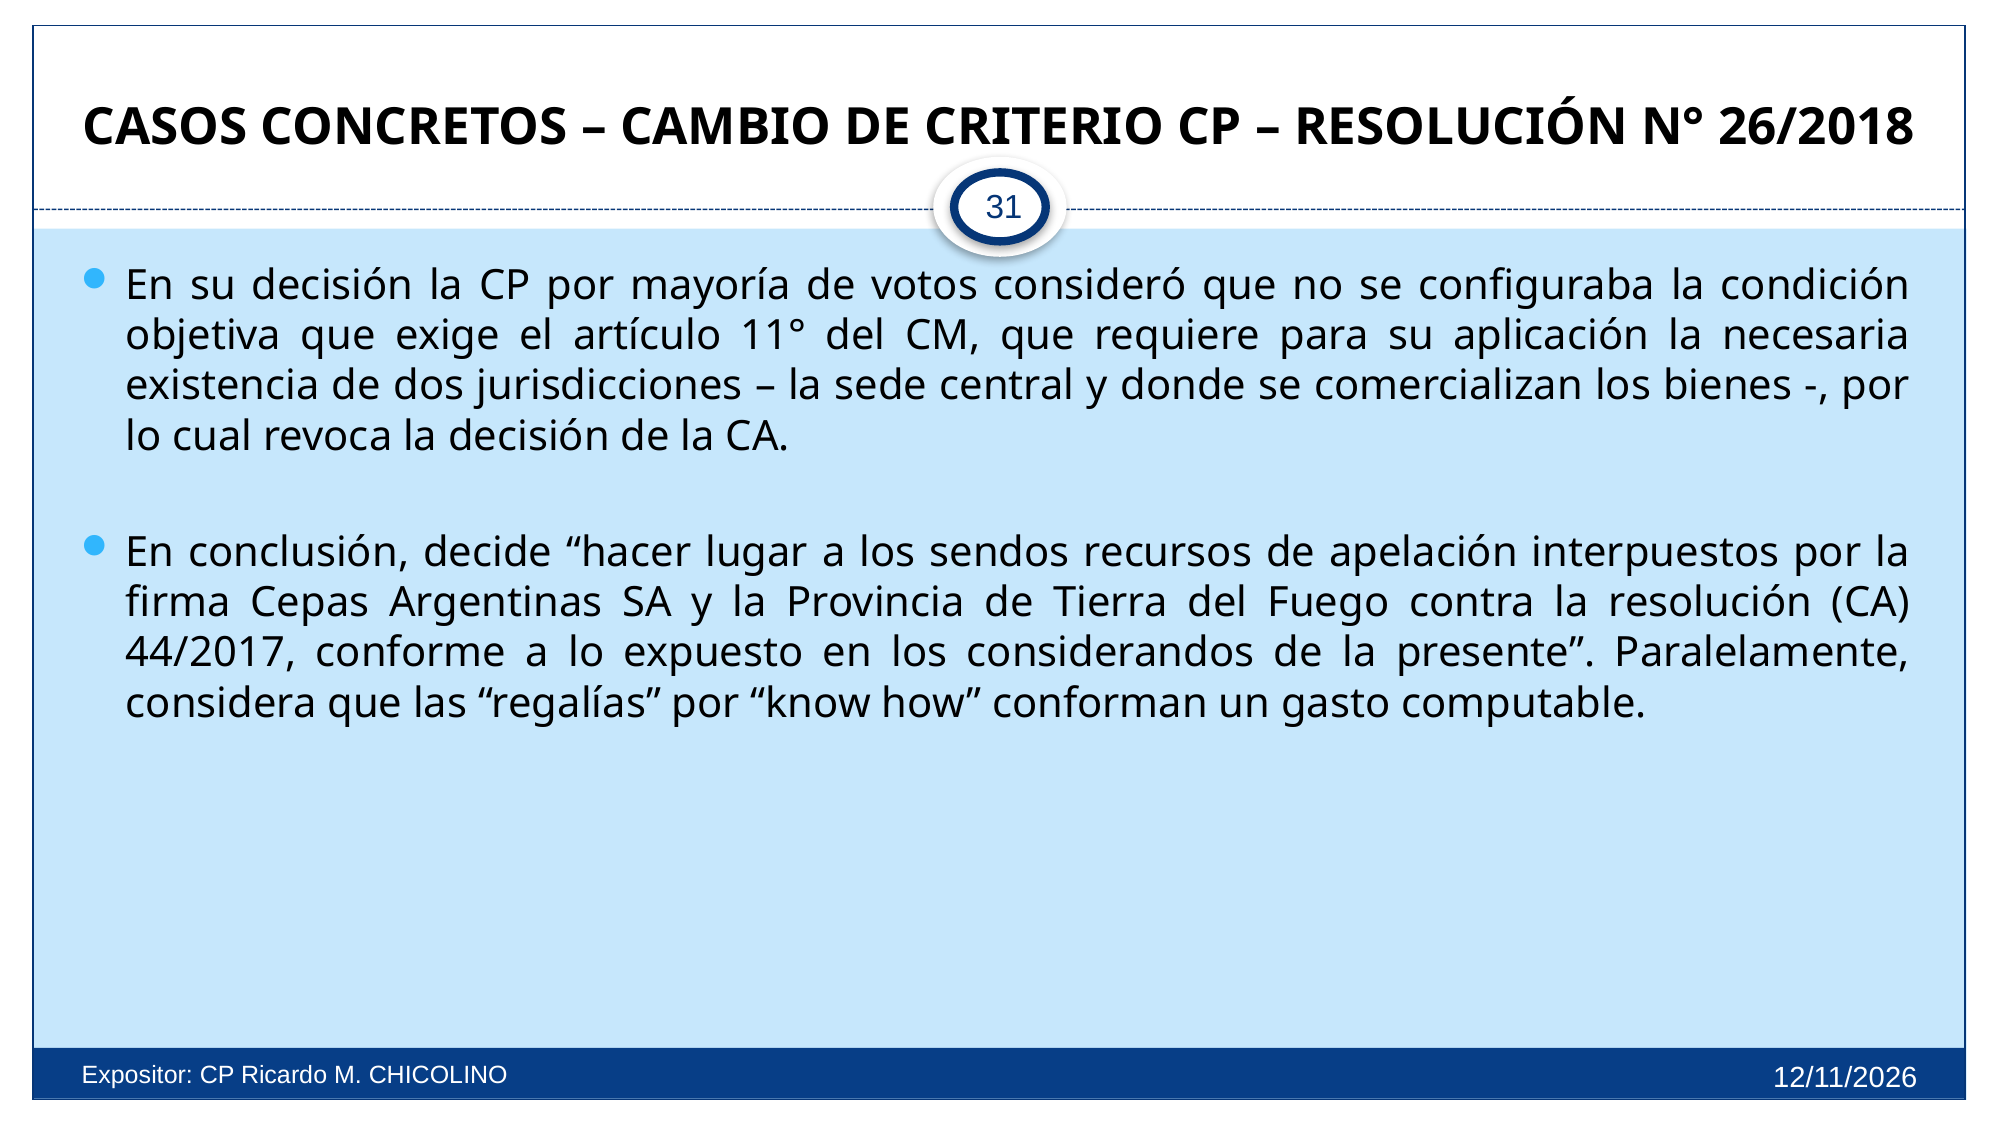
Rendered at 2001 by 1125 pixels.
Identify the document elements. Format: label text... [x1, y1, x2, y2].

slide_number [1266, 1050, 1933, 1111]
title CASOS CONCRETOS – CAMBIO DE CRITERIO CP – RESOLUCIÓN N° 26/2018 [65, 37, 1933, 162]
slide_number 31 [954, 168, 1055, 241]
footer Expositor: CP Ricardo M. CHICOLINO [66, 1051, 850, 1112]
list En su decisión la CP por mayoría de votos consideró que no se configuraba la condición objetiva que exige el artículo 11° del CM, que requiere para su aplicación la necesaria existencia de dos jurisdicciones – la sede central y donde se comercializan los bienes -, por lo cual revoca la decisión de la CA. En conclusión, decide “hacer lugar a los sendos recursos de apelación interpuestos por la firma Cepas Argentinas SA y la Provincia de Tierra del Fuego contra la resolución (CA) 44/2017, conforme a lo expuesto en los considerandos de la presente”. Paralelamente, considera que las “regalías” por “know how” conforman un gasto computable. [66, 250, 1926, 1001]
